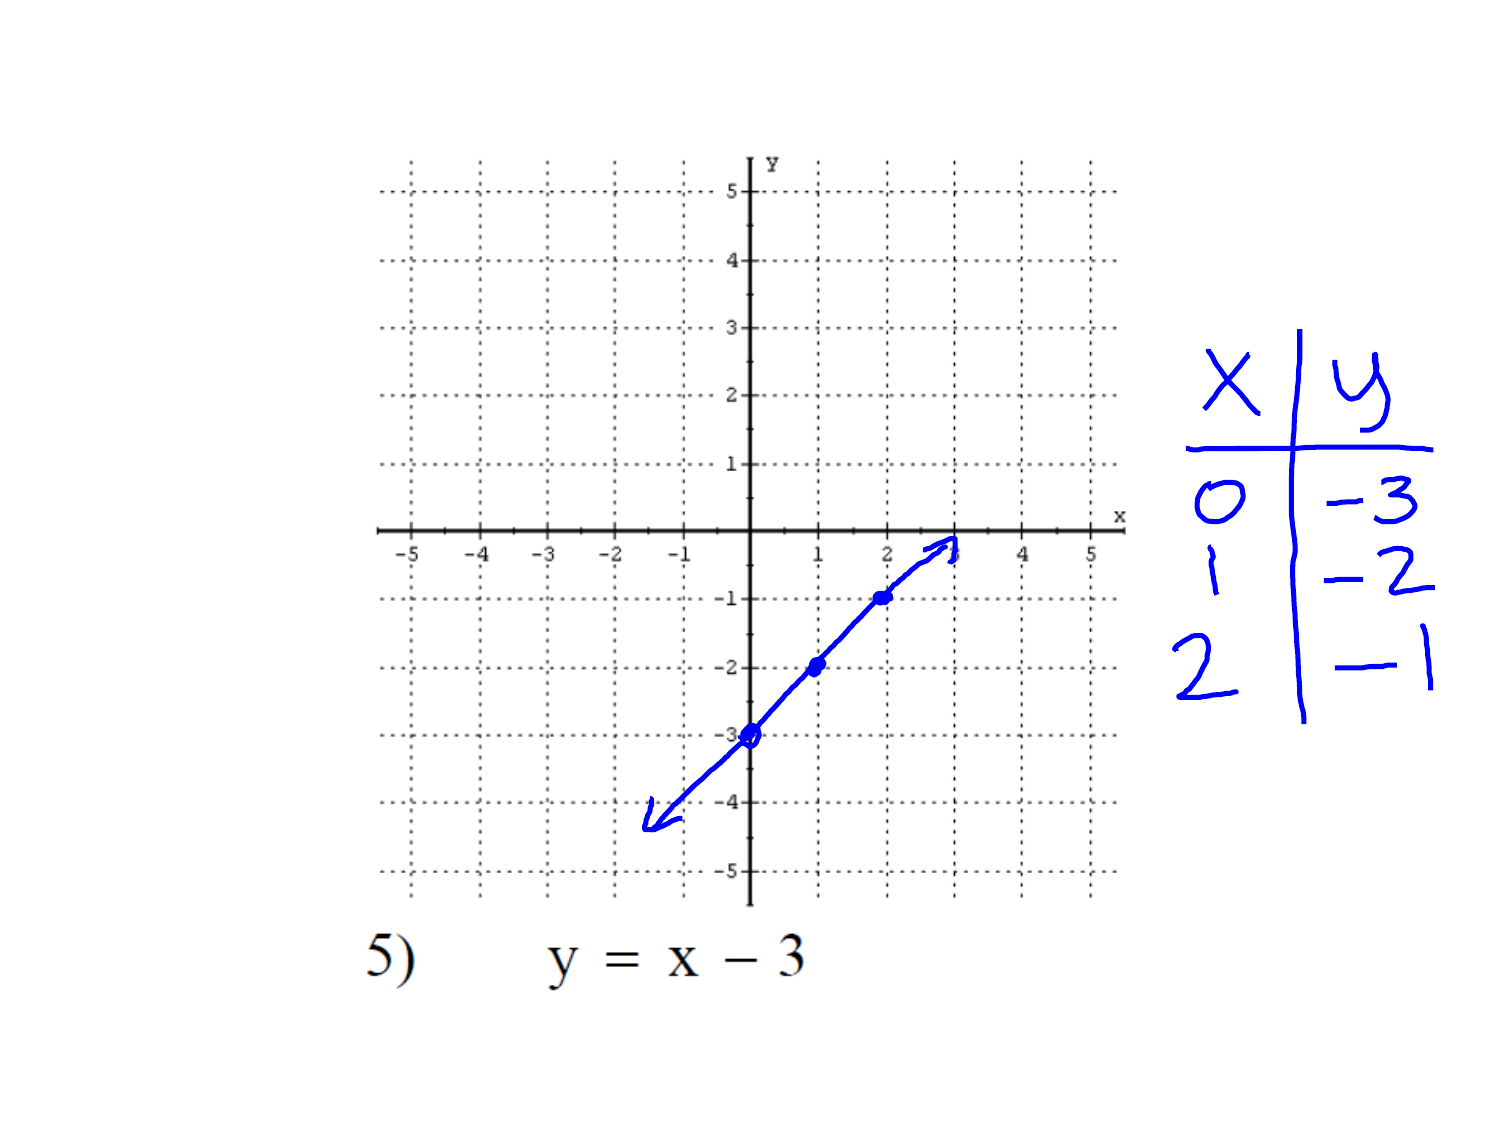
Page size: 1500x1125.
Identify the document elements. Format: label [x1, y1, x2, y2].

text_box [1421, 625, 1432, 691]
text_box [1290, 450, 1305, 725]
text_box [1209, 546, 1218, 596]
text_box [1334, 353, 1389, 431]
text_box [1292, 329, 1301, 447]
text_box [1378, 547, 1435, 594]
text_box [1196, 481, 1244, 523]
text_box [1228, 378, 1261, 415]
text_box [1326, 499, 1364, 505]
text_box [1207, 348, 1230, 380]
text_box [1374, 477, 1416, 523]
text_box [644, 538, 956, 832]
text_box [1185, 446, 1434, 451]
text_box [1323, 578, 1364, 582]
text_box [1174, 634, 1237, 699]
picture [359, 130, 1141, 995]
text_box [1334, 664, 1397, 669]
text_box [1203, 353, 1250, 410]
